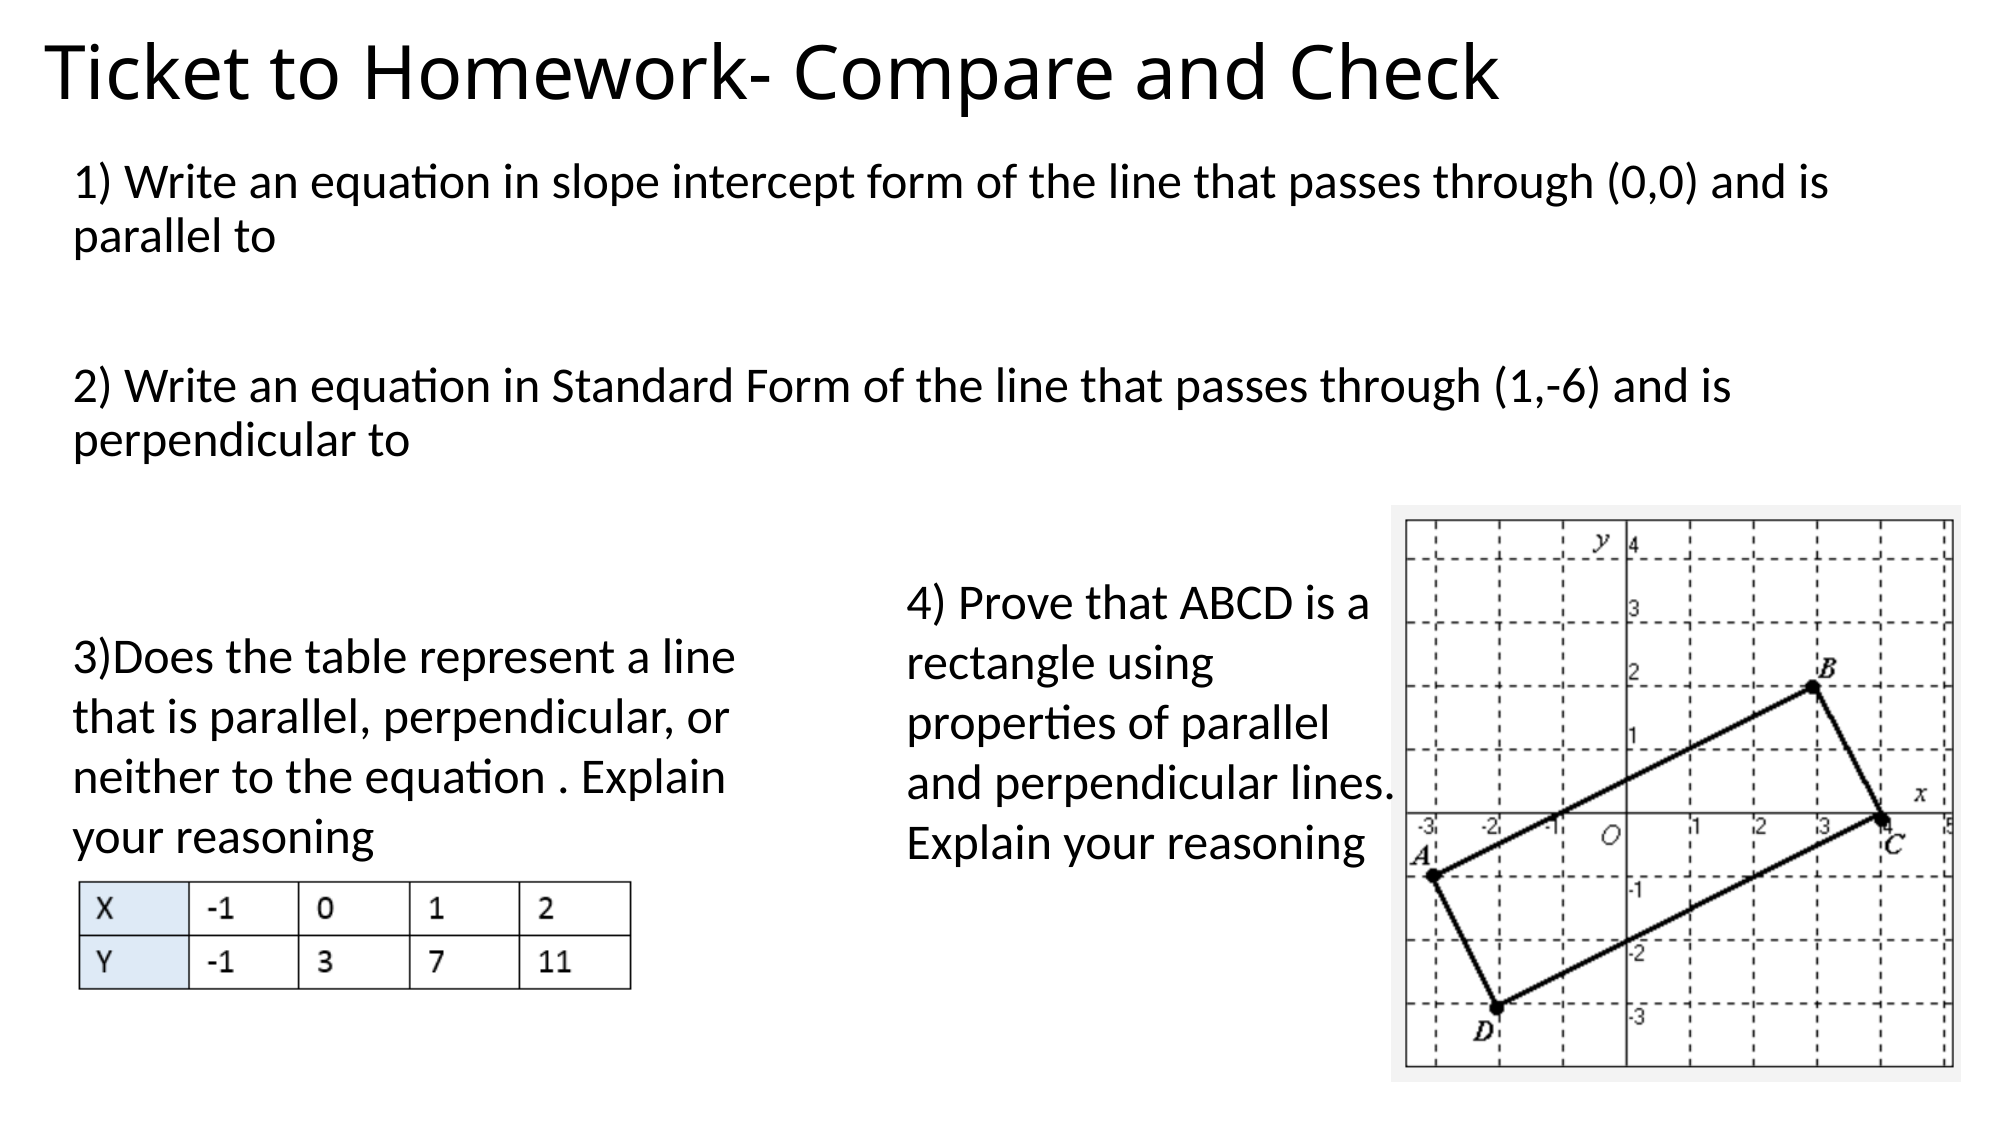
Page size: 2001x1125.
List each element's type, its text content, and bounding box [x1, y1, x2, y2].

title Ticket to Homework- Compare and Check [29, 0, 1755, 151]
picture [1391, 505, 1961, 1082]
text_box 4) Prove that ABCD is a rectangle using properties of parallel and perpendicular lines. Explain your reasoning [891, 562, 1391, 878]
picture [57, 861, 652, 1012]
